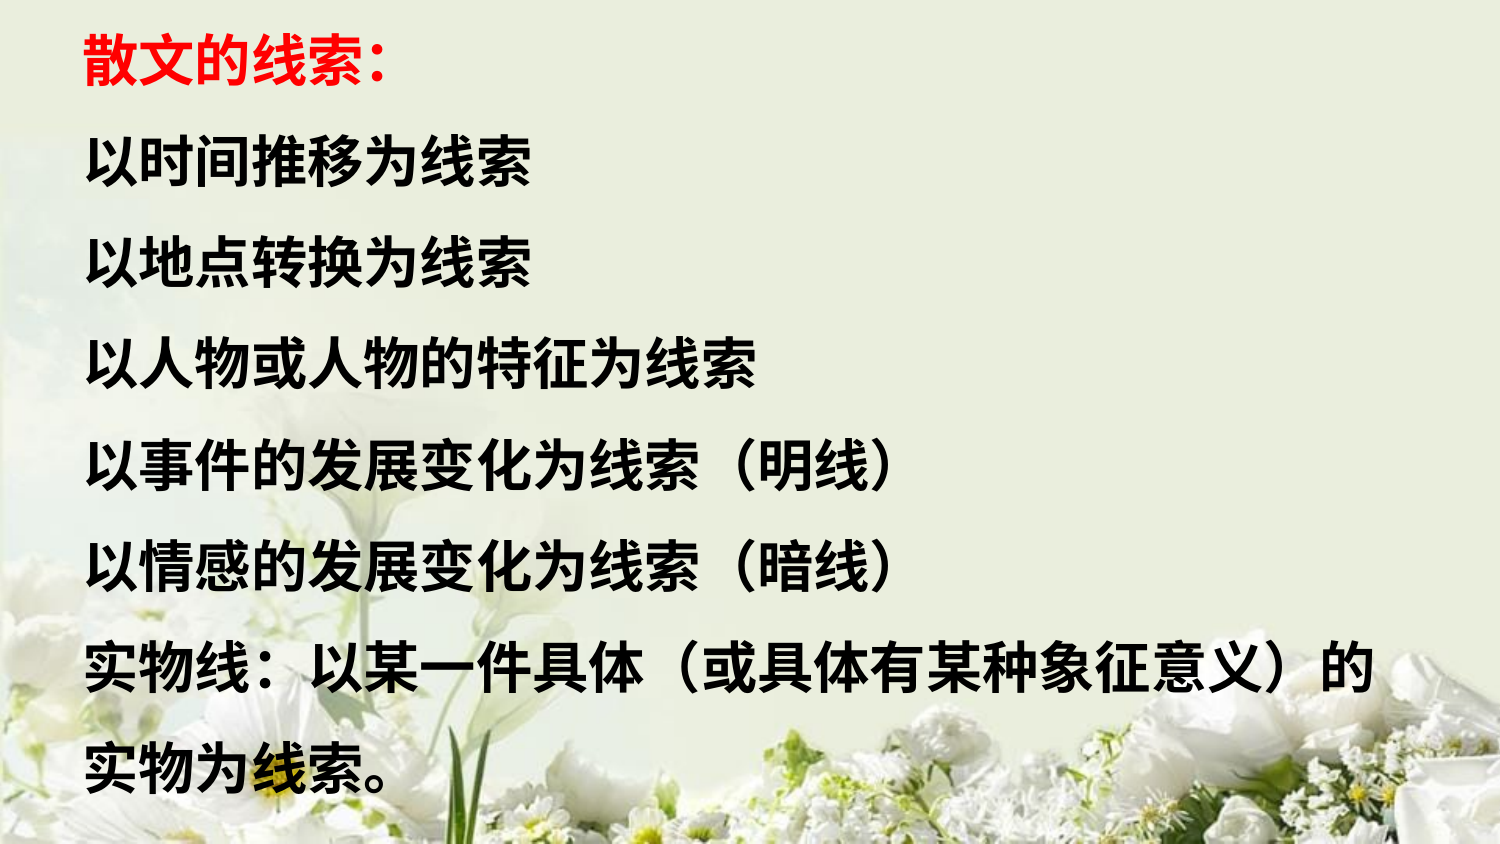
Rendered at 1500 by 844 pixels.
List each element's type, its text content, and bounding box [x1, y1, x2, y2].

picture [0, 0, 1500, 844]
text_box 散文的线索： 以时间推移为线索 以地点转换为线索 以人物或人物的特征为线索 以事件的发展变化为线索（明线） 以情感的发展变化为线索（暗线） 实物线：以某一件具体（或具体有某种象征意义）的实物为线索。 [71, 19, 1435, 844]
